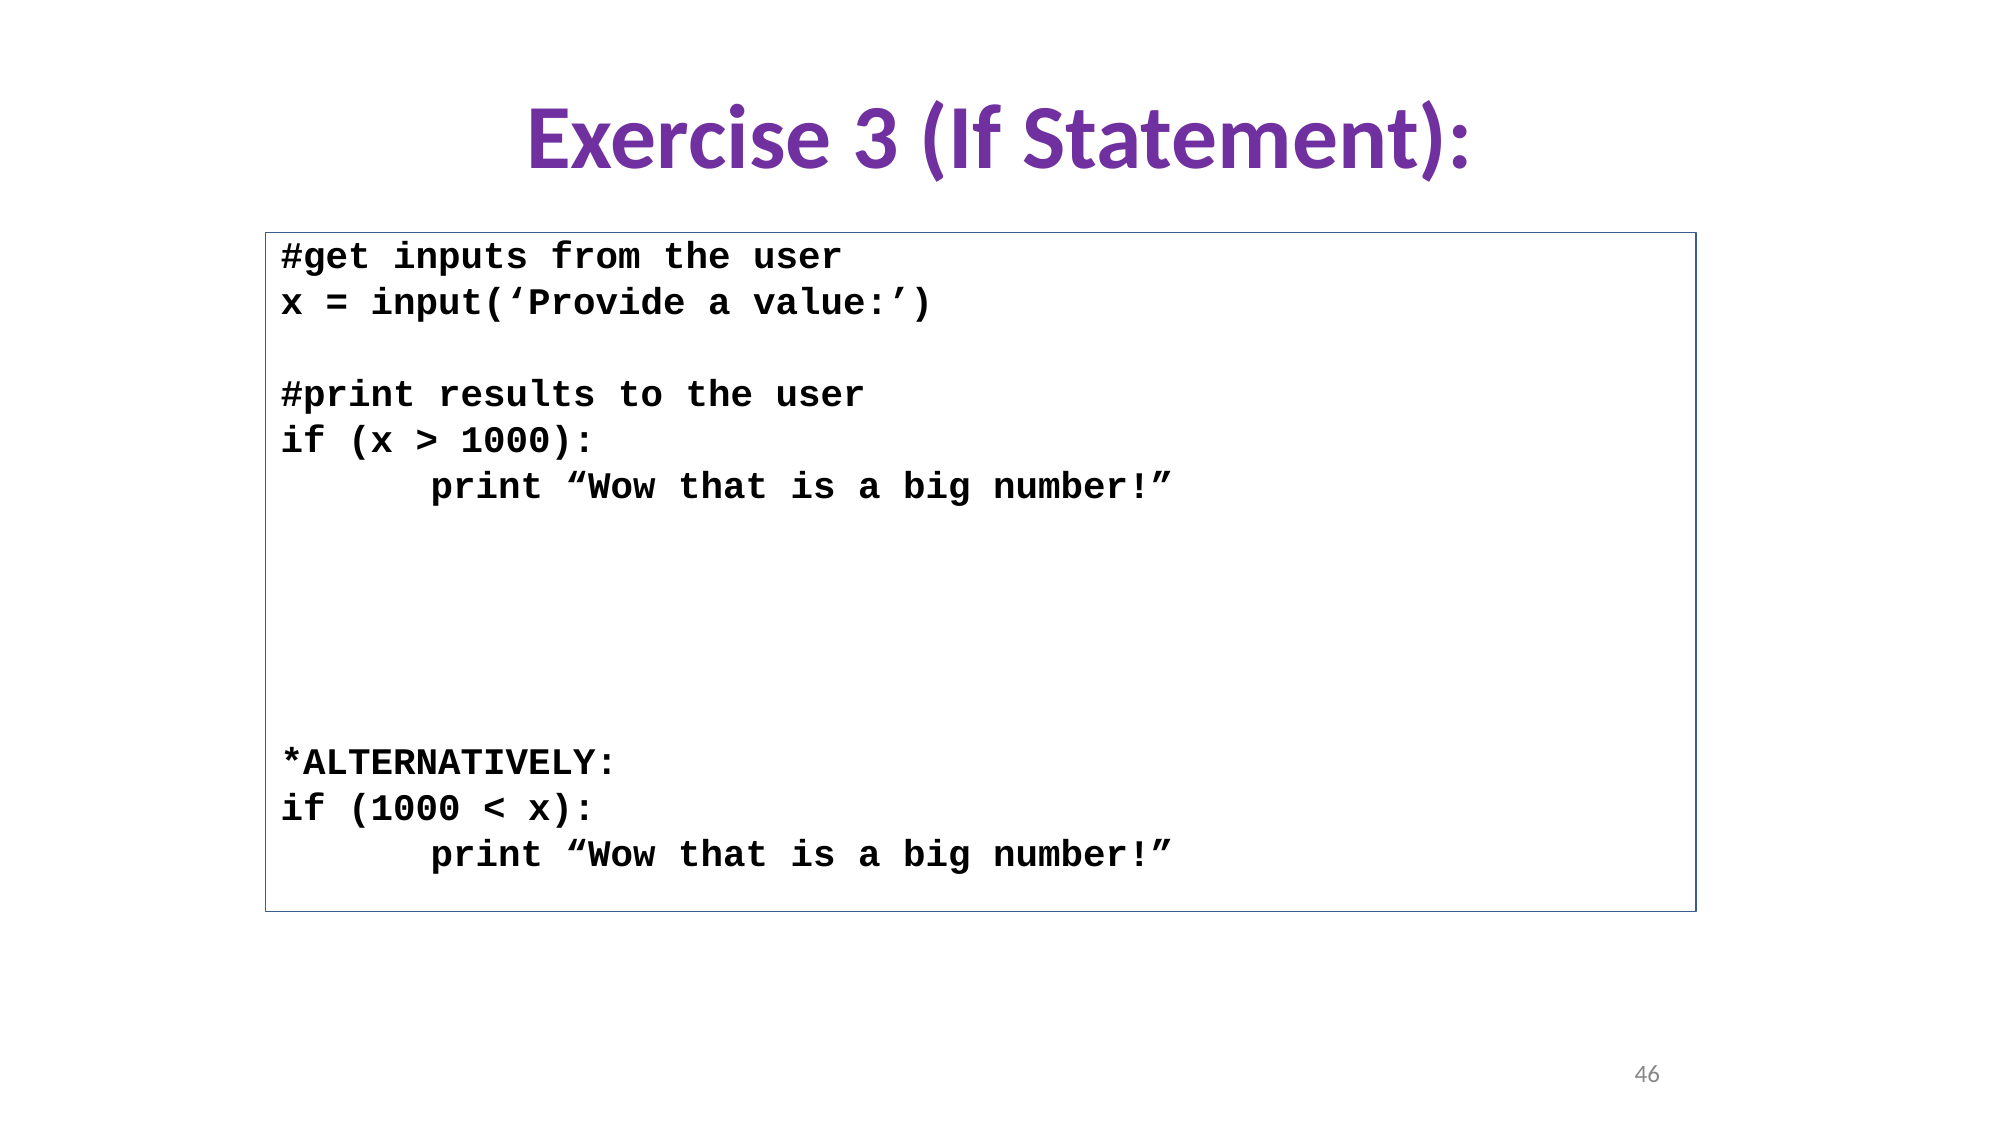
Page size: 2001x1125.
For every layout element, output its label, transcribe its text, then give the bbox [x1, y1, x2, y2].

title Exercise 3 (If Statement): [324, 45, 1675, 232]
slide_number 46 [1325, 1042, 1675, 1103]
list #get inputs from the user x = input(‘Provide a value:’) #print results to the user if (x > 1000): print “Wow that is a big number!” *ALTERNATIVELY: if (1000 < x): print “Wow that is a big number!” [265, 232, 1697, 912]
